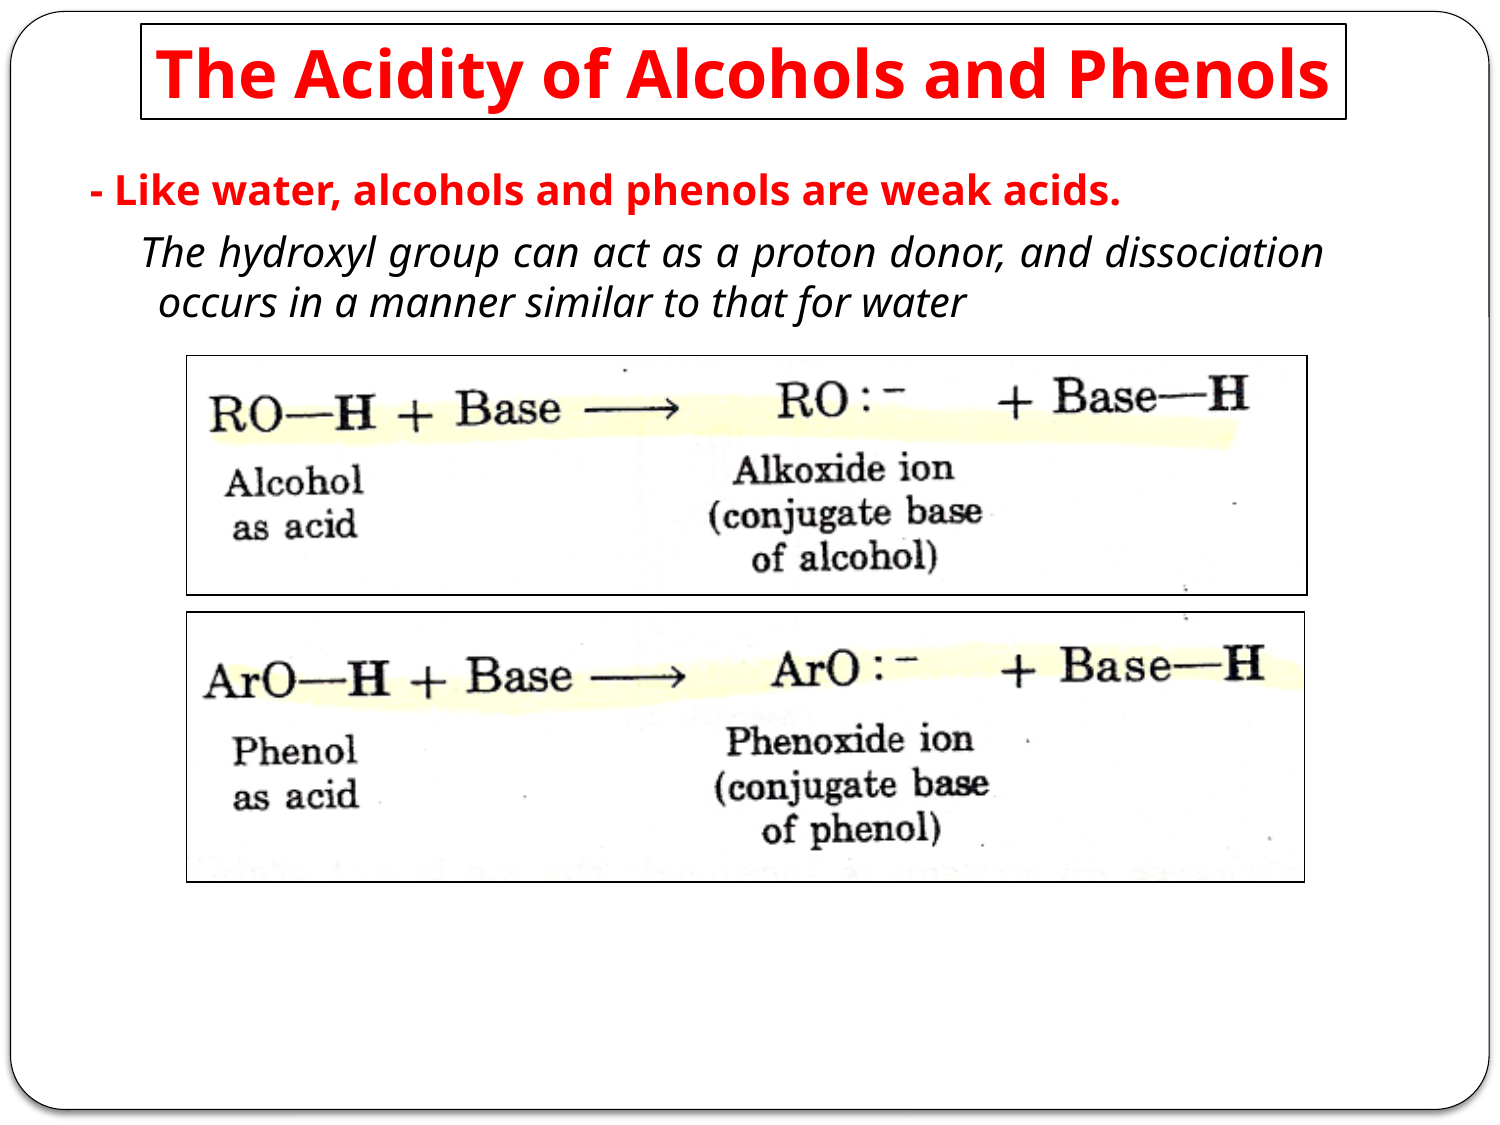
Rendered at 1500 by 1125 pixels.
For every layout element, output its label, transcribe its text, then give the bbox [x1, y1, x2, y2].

text_box - Like water, alcohols and phenols are weak acids. [74, 156, 1413, 221]
picture [187, 612, 1305, 882]
picture [187, 356, 1307, 595]
text_box The hydroxyl group can act as a proton donor, and dissociation occurs in a manner similar to that for water [124, 218, 1341, 334]
text_box The Acidity of Alcohols and Phenols [140, 23, 1347, 120]
